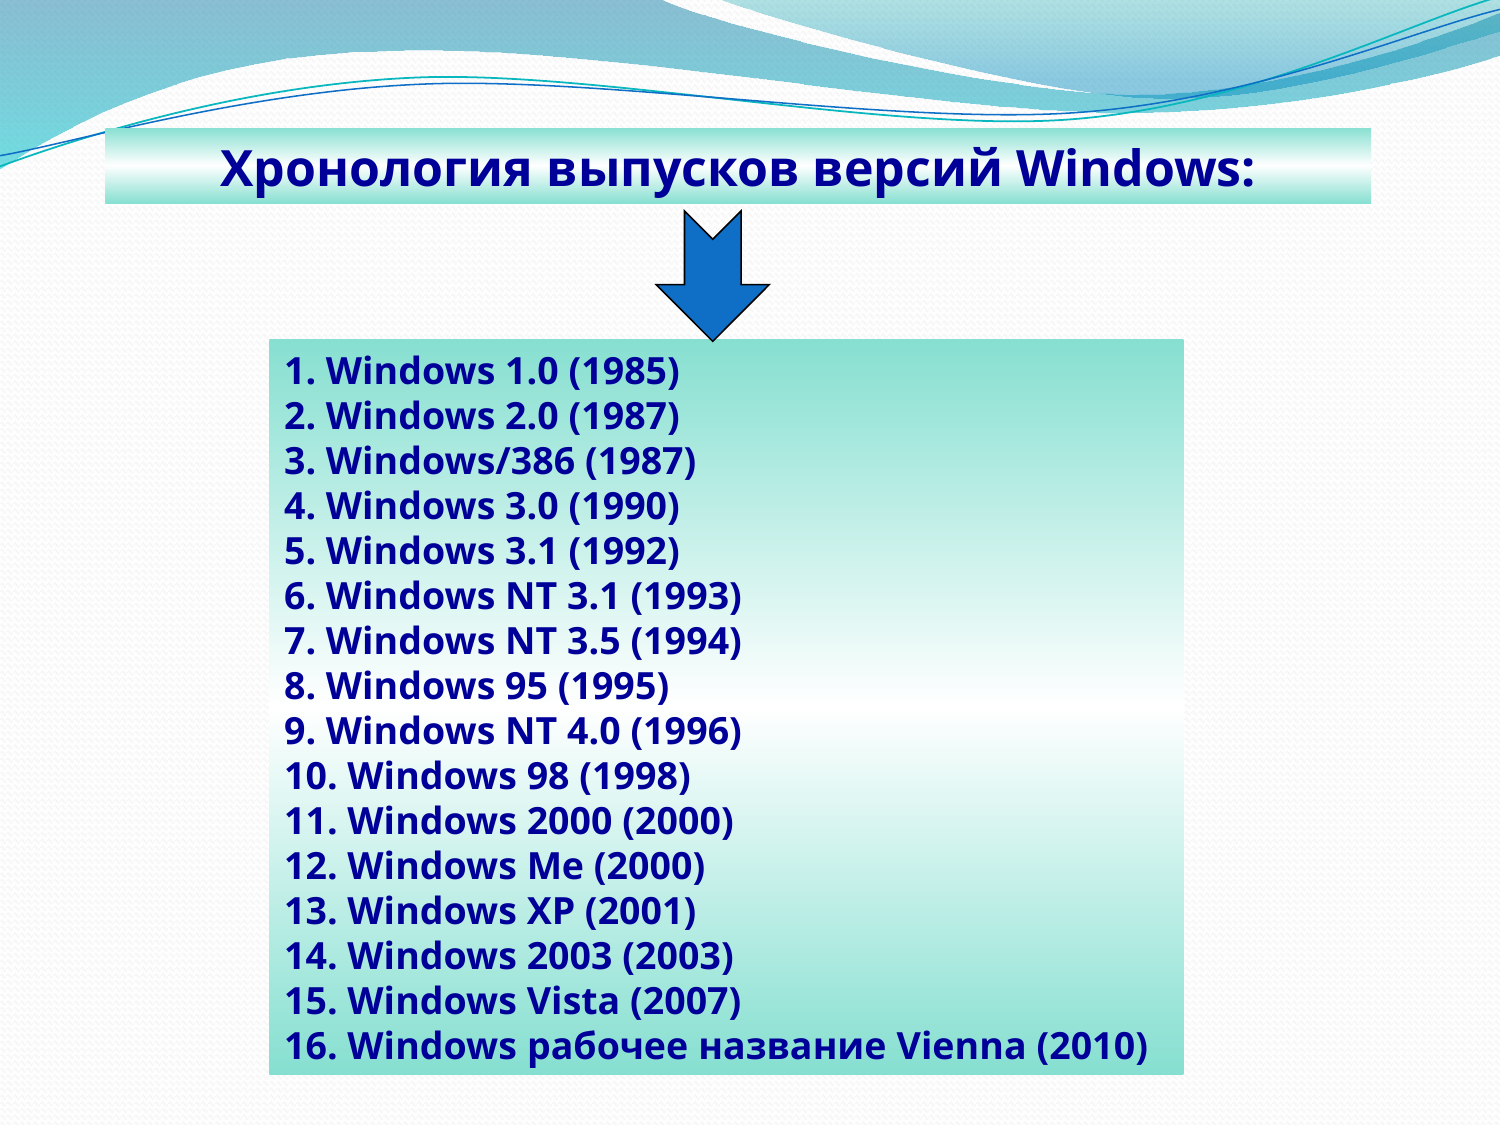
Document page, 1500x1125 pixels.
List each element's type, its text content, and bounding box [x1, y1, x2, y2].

text_box Хронология выпусков версий Windows: [105, 128, 1372, 204]
text_box 1. Windows 1.0 (1985) 2. Windows 2.0 (1987) 3. Windows/386 (1987) 4. Windows 3.0 (1990) 5. Windows 3.1 (1992) 6. Windows NT 3.1 (1993) 7. Windows NT 3.5 (1994) 8. Windows 95 (1995) 9. Windows NT 4.0 (1996) 10. Windows 98 (1998) 11. Windows 2000 (2000) 12. Windows Me (2000) 13. Windows XP (2001) 14. Windows 2003 (2003) 15. Windows Vista (2007) 16. Windows рабочее название Vienna (2010) [269, 339, 1184, 1075]
text_box [656, 210, 770, 342]
